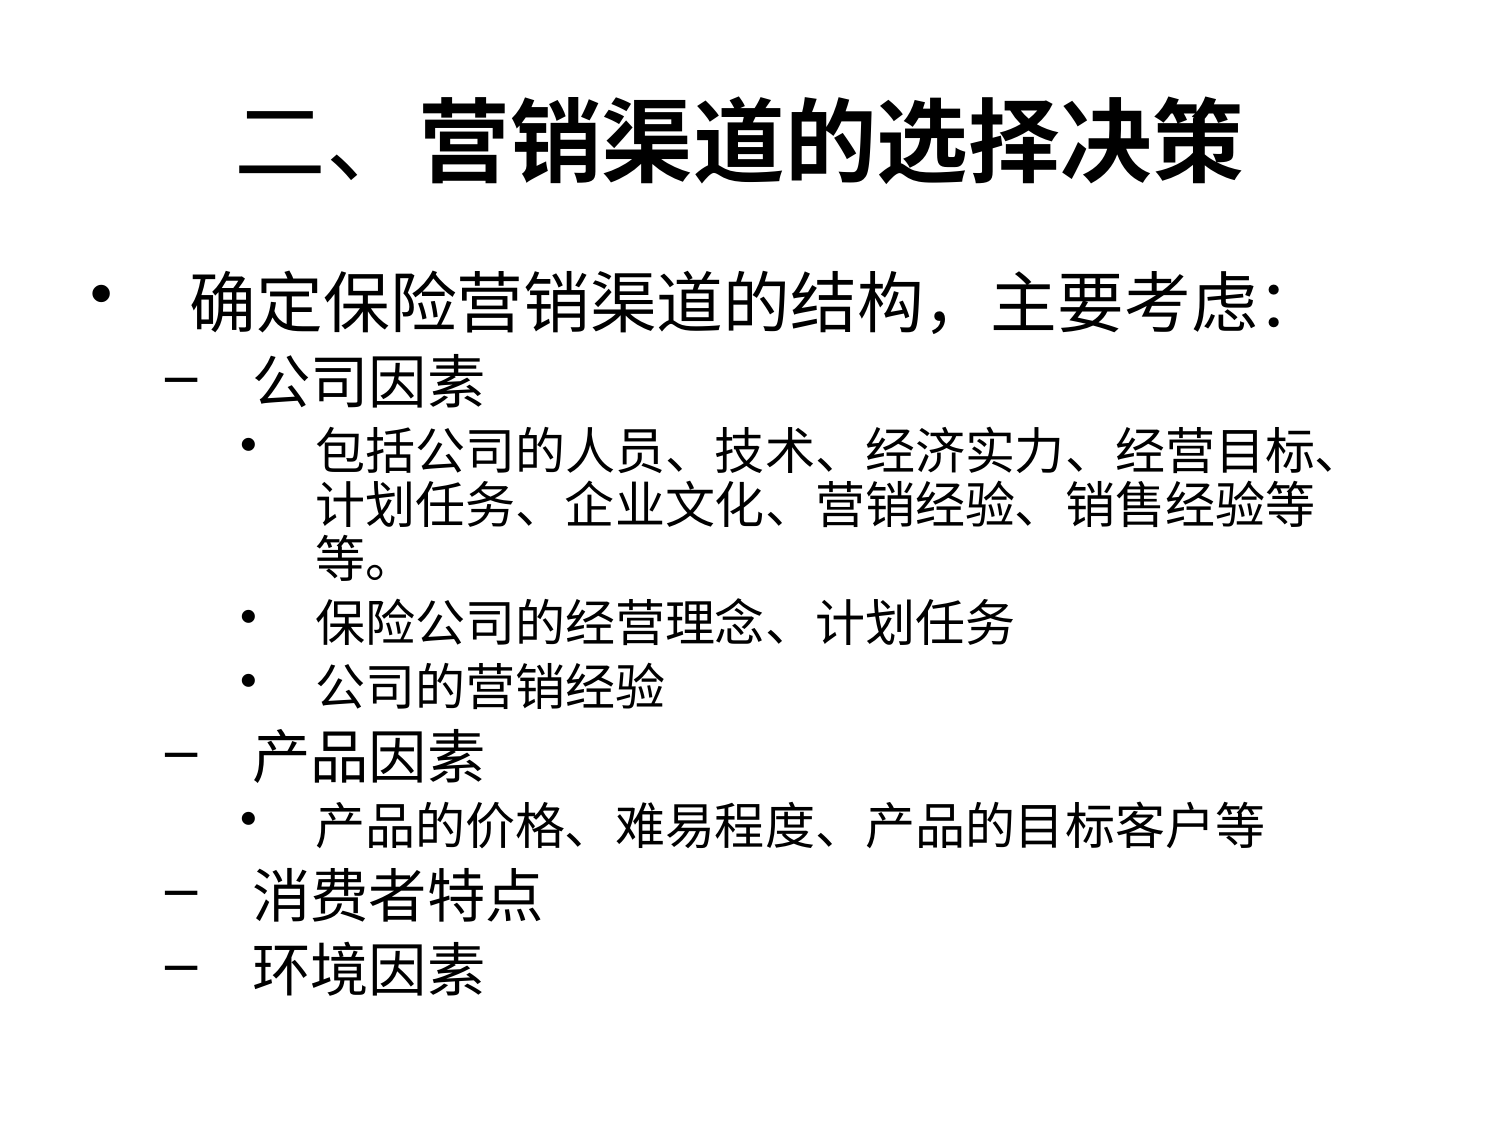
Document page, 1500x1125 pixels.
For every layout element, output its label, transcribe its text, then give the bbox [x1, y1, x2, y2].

list 确定保险营销渠道的结构，主要考虑： 公司因素 包括公司的人员、技术、经济实力、经营目标、计划任务、企业文化、营销经验、销售经验等等。 保险公司的经营理念、计划任务 公司的营销经验 产品因素 产品的价格、难易程度、产品的目标客户等 消费者特点 环境因素 [75, 262, 1425, 1005]
title 二、营销渠道的选择决策 [75, 45, 1425, 233]
